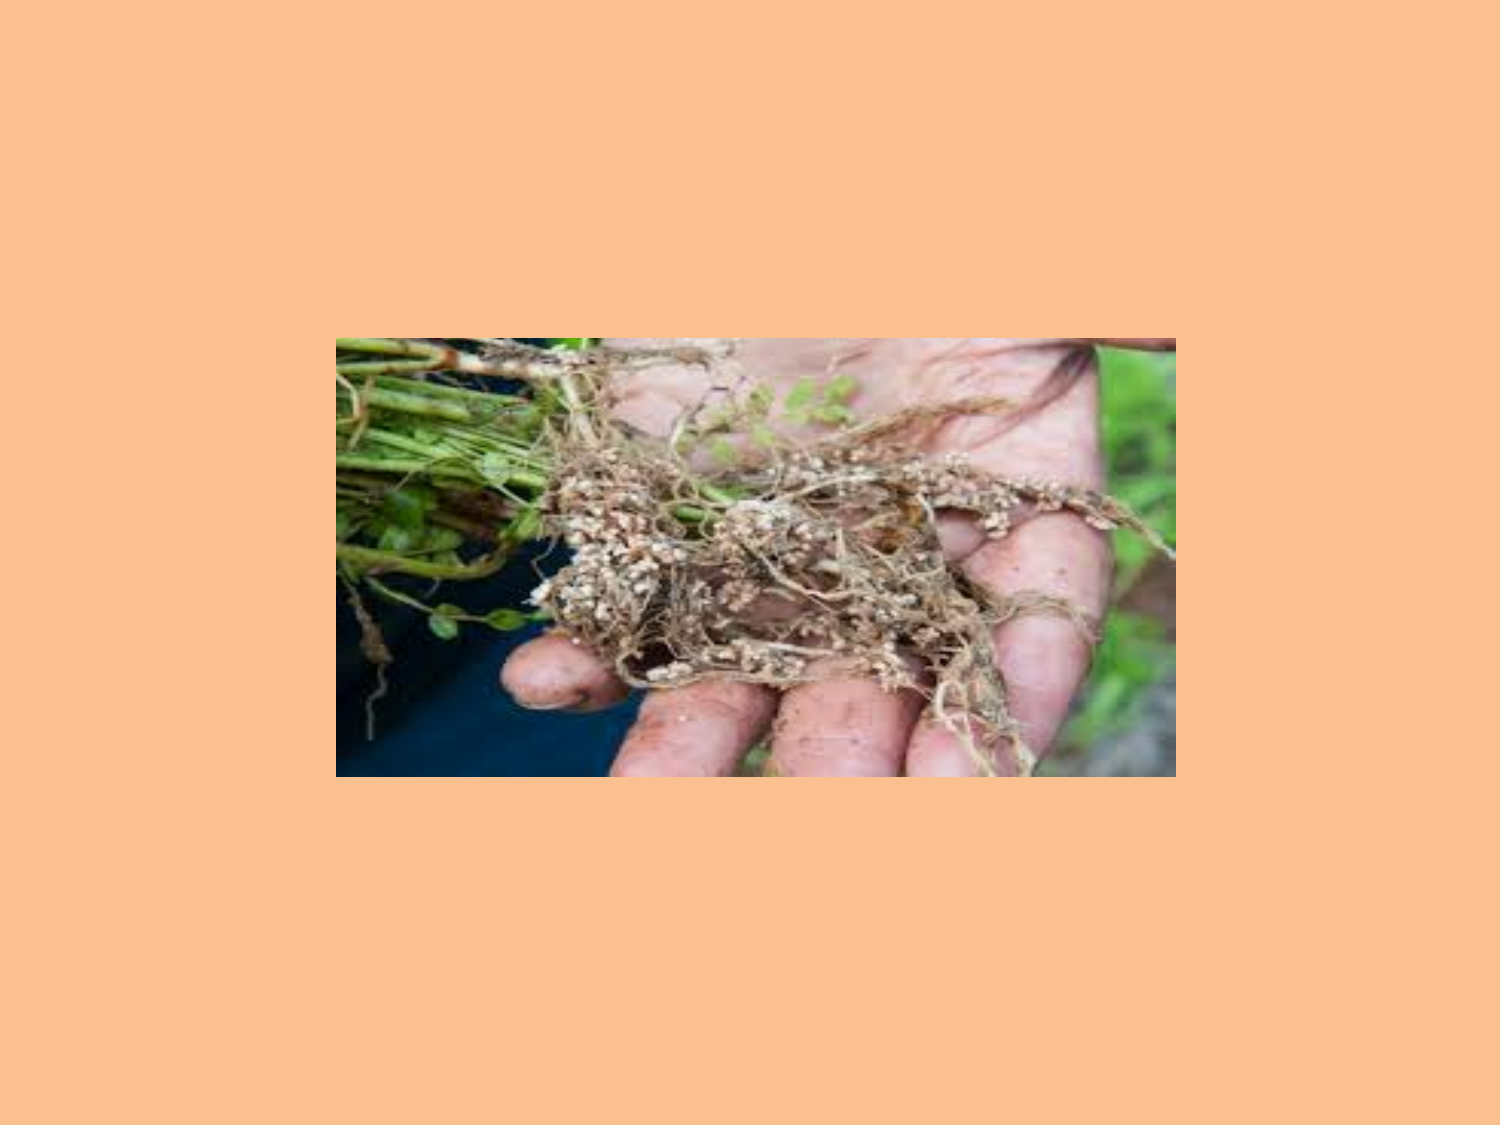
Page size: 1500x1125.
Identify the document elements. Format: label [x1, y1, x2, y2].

list [336, 337, 1176, 777]
